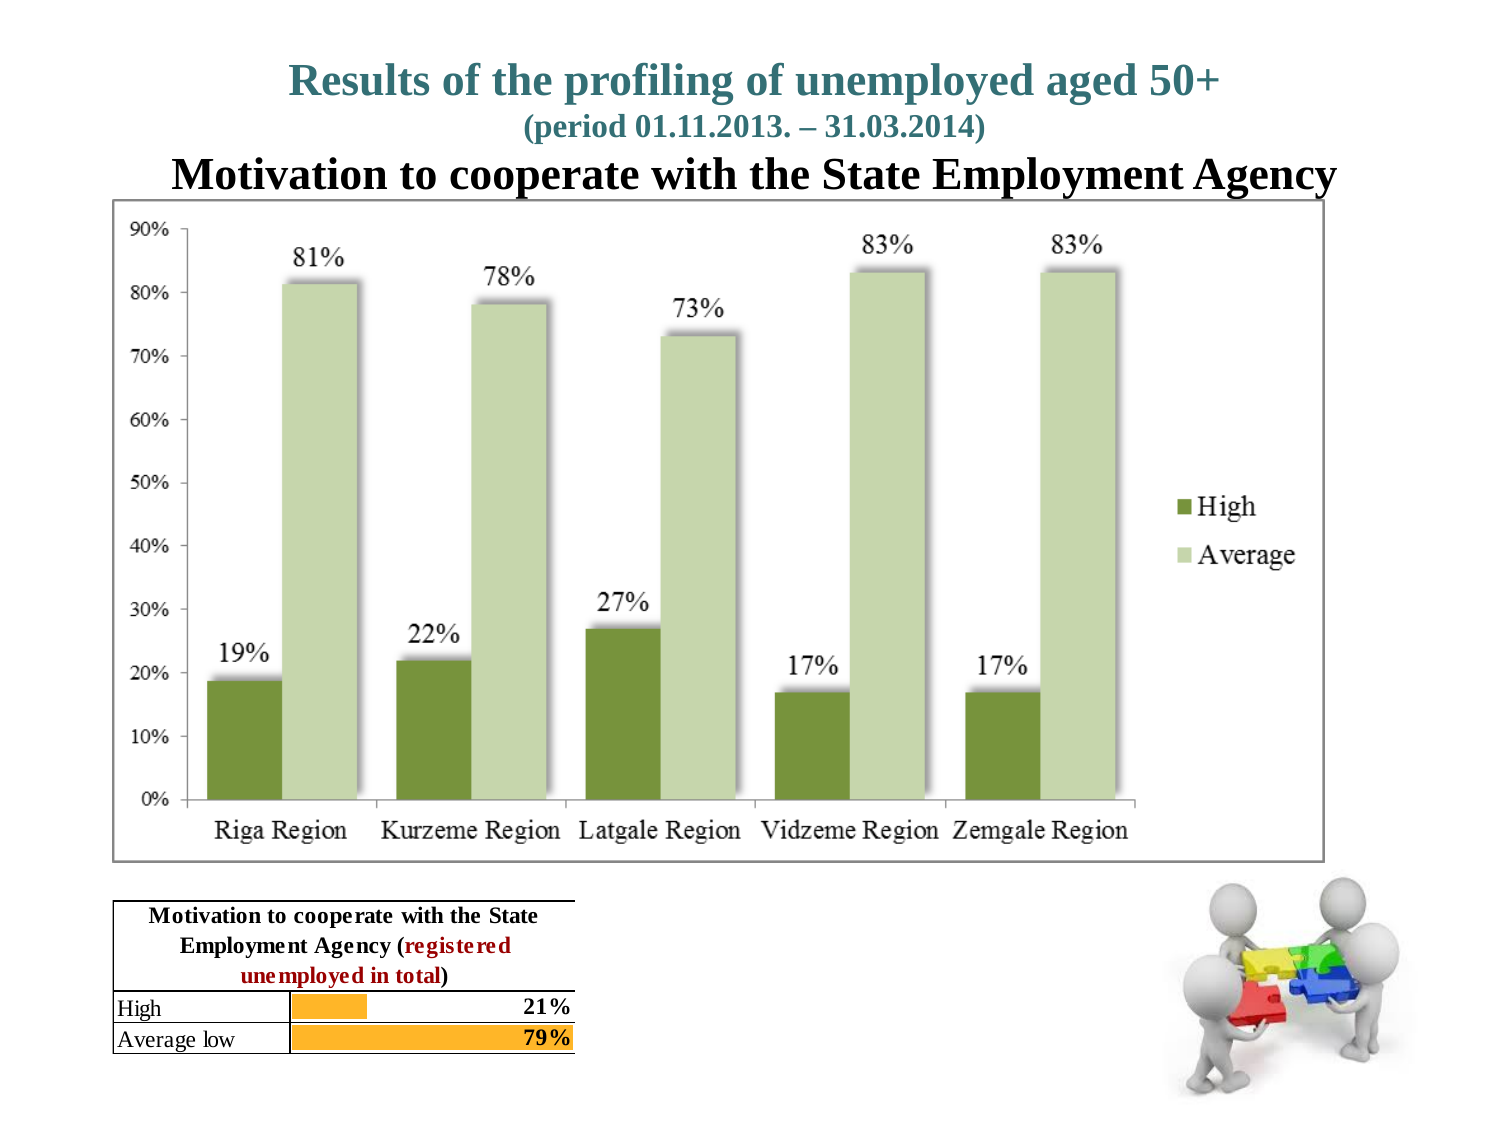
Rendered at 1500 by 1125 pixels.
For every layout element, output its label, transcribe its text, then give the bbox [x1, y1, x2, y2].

picture [112, 199, 1431, 1125]
text_box Results of the profiling of unemployed aged 50+ (period 01.11.2013. – 31.03.2014) Motivation to cooperate with the State Employment Agency [79, 48, 1430, 200]
picture [112, 899, 577, 1055]
